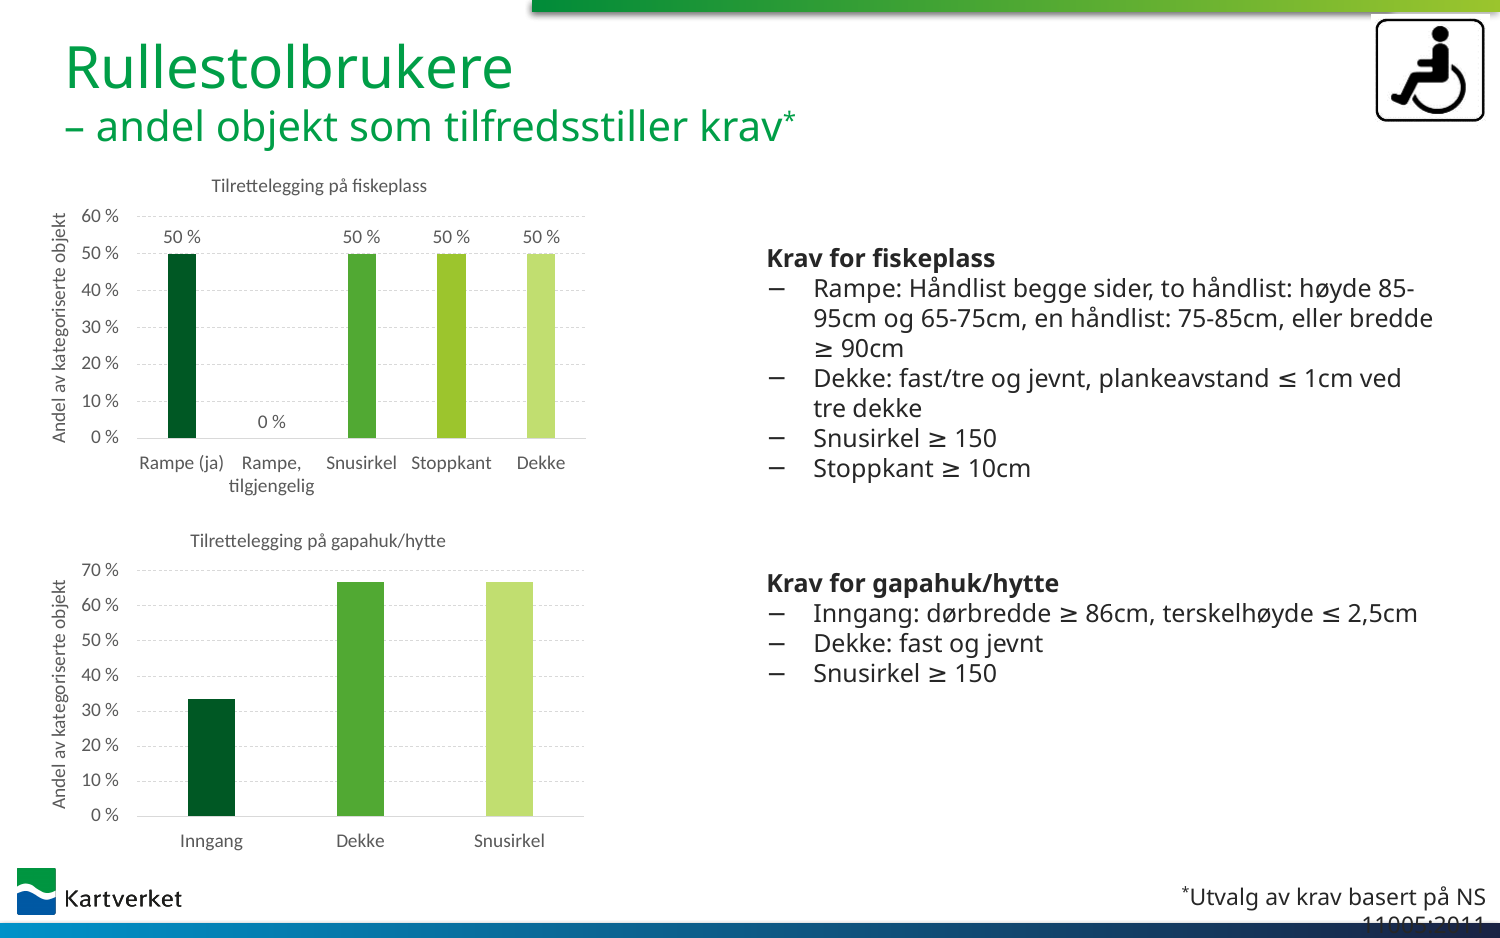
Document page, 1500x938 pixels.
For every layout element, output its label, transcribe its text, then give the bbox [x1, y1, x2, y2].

text_box Rullestolbrukere – andel objekt som tilfredsstiller krav* [49, 29, 1431, 158]
picture [41, 166, 598, 505]
text_box *Utvalg av krav basert på NS 11005:2011 [1068, 873, 1500, 938]
picture [1371, 13, 1491, 127]
text_box Krav for fiskeplass Rampe: Håndlist begge sider, to håndlist: høyde 85-95cm og 65-75cm, en håndlist: 75-85cm, eller bredde ≥ 90cm Dekke: fast/tre og jevnt, plankeavstand ≤ 1cm ved tre dekke Snusirkel ≥ 150 Stoppkant ≥ 10cm [751, 235, 1452, 490]
text_box Krav for gapahuk/hytte Inngang: dørbredde ≥ 86cm, terskelhøyde ≤ 2,5cm Dekke: fast og jevnt Snusirkel ≥ 150 [751, 560, 1452, 695]
picture [41, 520, 596, 859]
